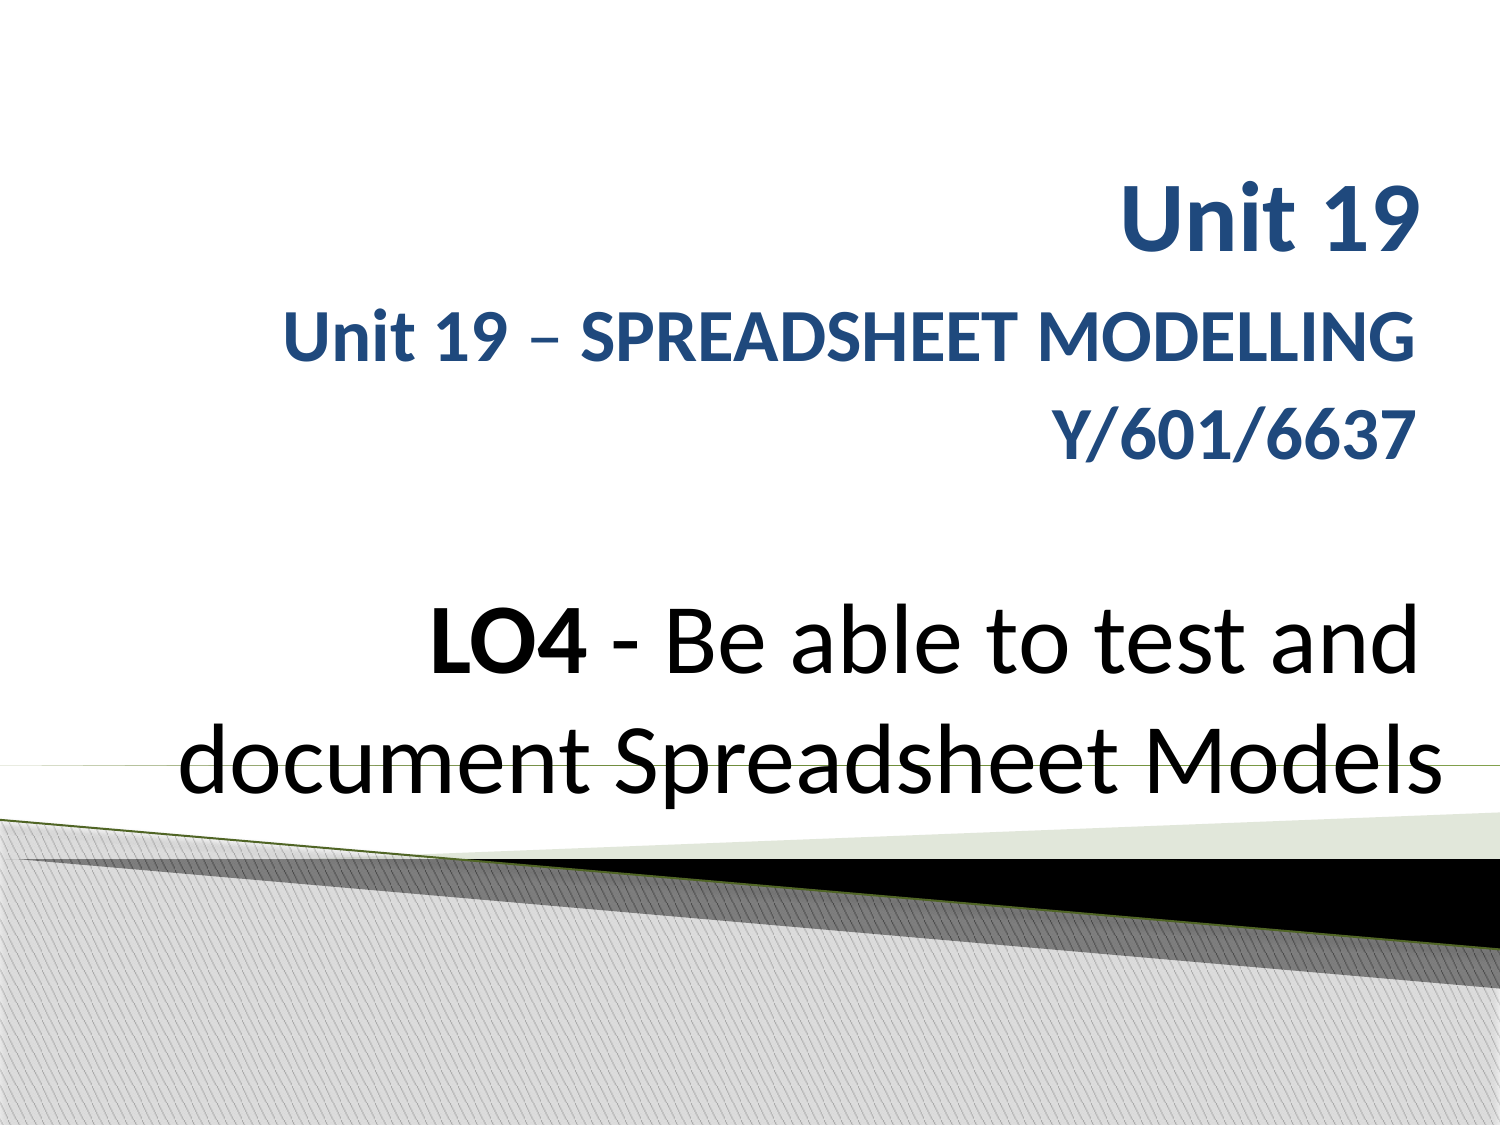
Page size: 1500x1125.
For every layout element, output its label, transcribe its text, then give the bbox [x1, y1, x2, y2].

text_box LO4 - Be able to test and document Spreadsheet Models [162, 566, 1461, 821]
subtitle Unit 19 – SPREADSHEET MODELLING Y/601/6637 [177, 278, 1453, 529]
title Unit 19 [161, 78, 1437, 279]
picture [5, 859, 1500, 989]
